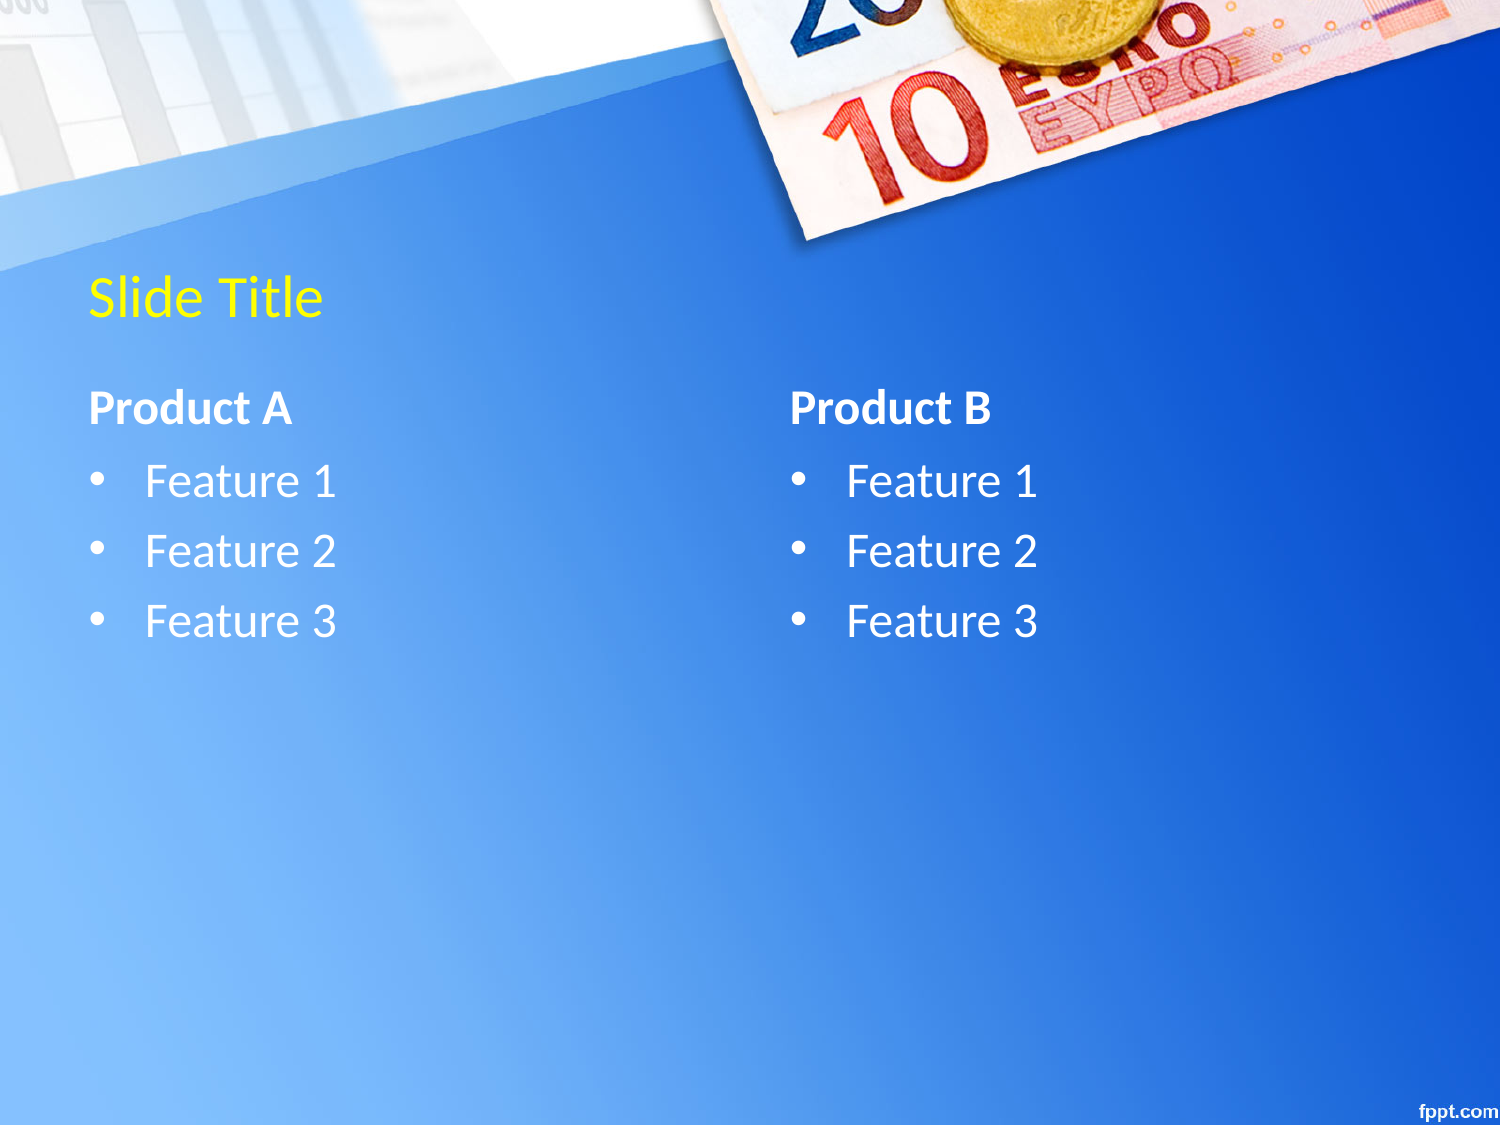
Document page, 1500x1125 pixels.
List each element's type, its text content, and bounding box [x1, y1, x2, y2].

picture [0, 0, 1500, 1125]
list Feature 1 Feature 2 Feature 3 [73, 440, 775, 964]
title Slide Title [73, 249, 1449, 337]
list Feature 1 Feature 2 Feature 3 [775, 440, 1452, 964]
list Product B [775, 340, 1452, 440]
list Product A [73, 340, 775, 440]
